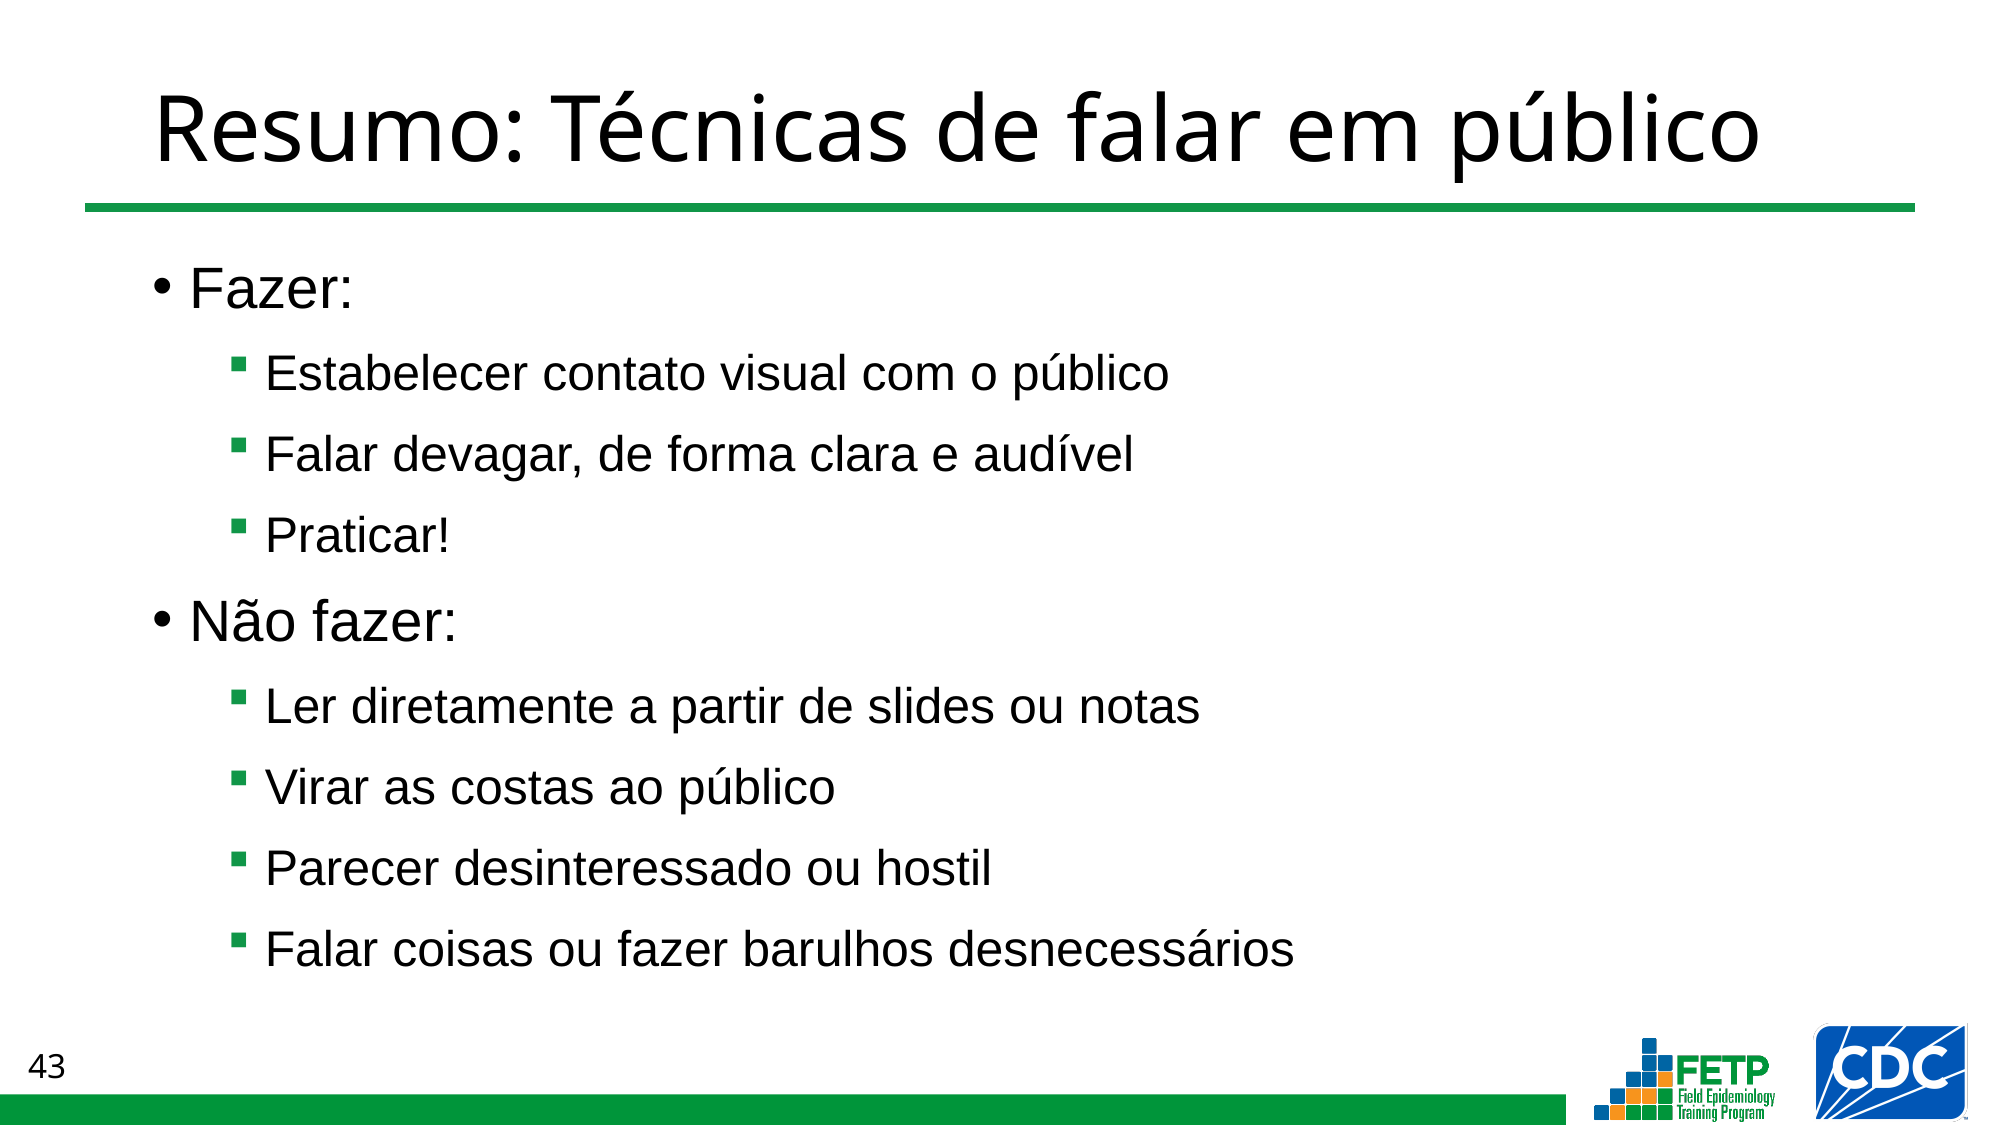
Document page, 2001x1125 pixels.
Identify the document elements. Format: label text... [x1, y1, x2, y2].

picture [1594, 1038, 1775, 1122]
picture [1813, 1023, 1968, 1122]
title Resumo: Técnicas de falar em público [137, 75, 1863, 207]
list Fazer: Estabelecer contato visual com o público Falar devagar, de forma clara e audível Praticar! Não fazer: Ler diretamente a partir de slides ou notas Virar as costas ao público Parecer desinteressado ou hostil Falar coisas ou fazer barulhos desnecessários [137, 242, 1863, 1004]
